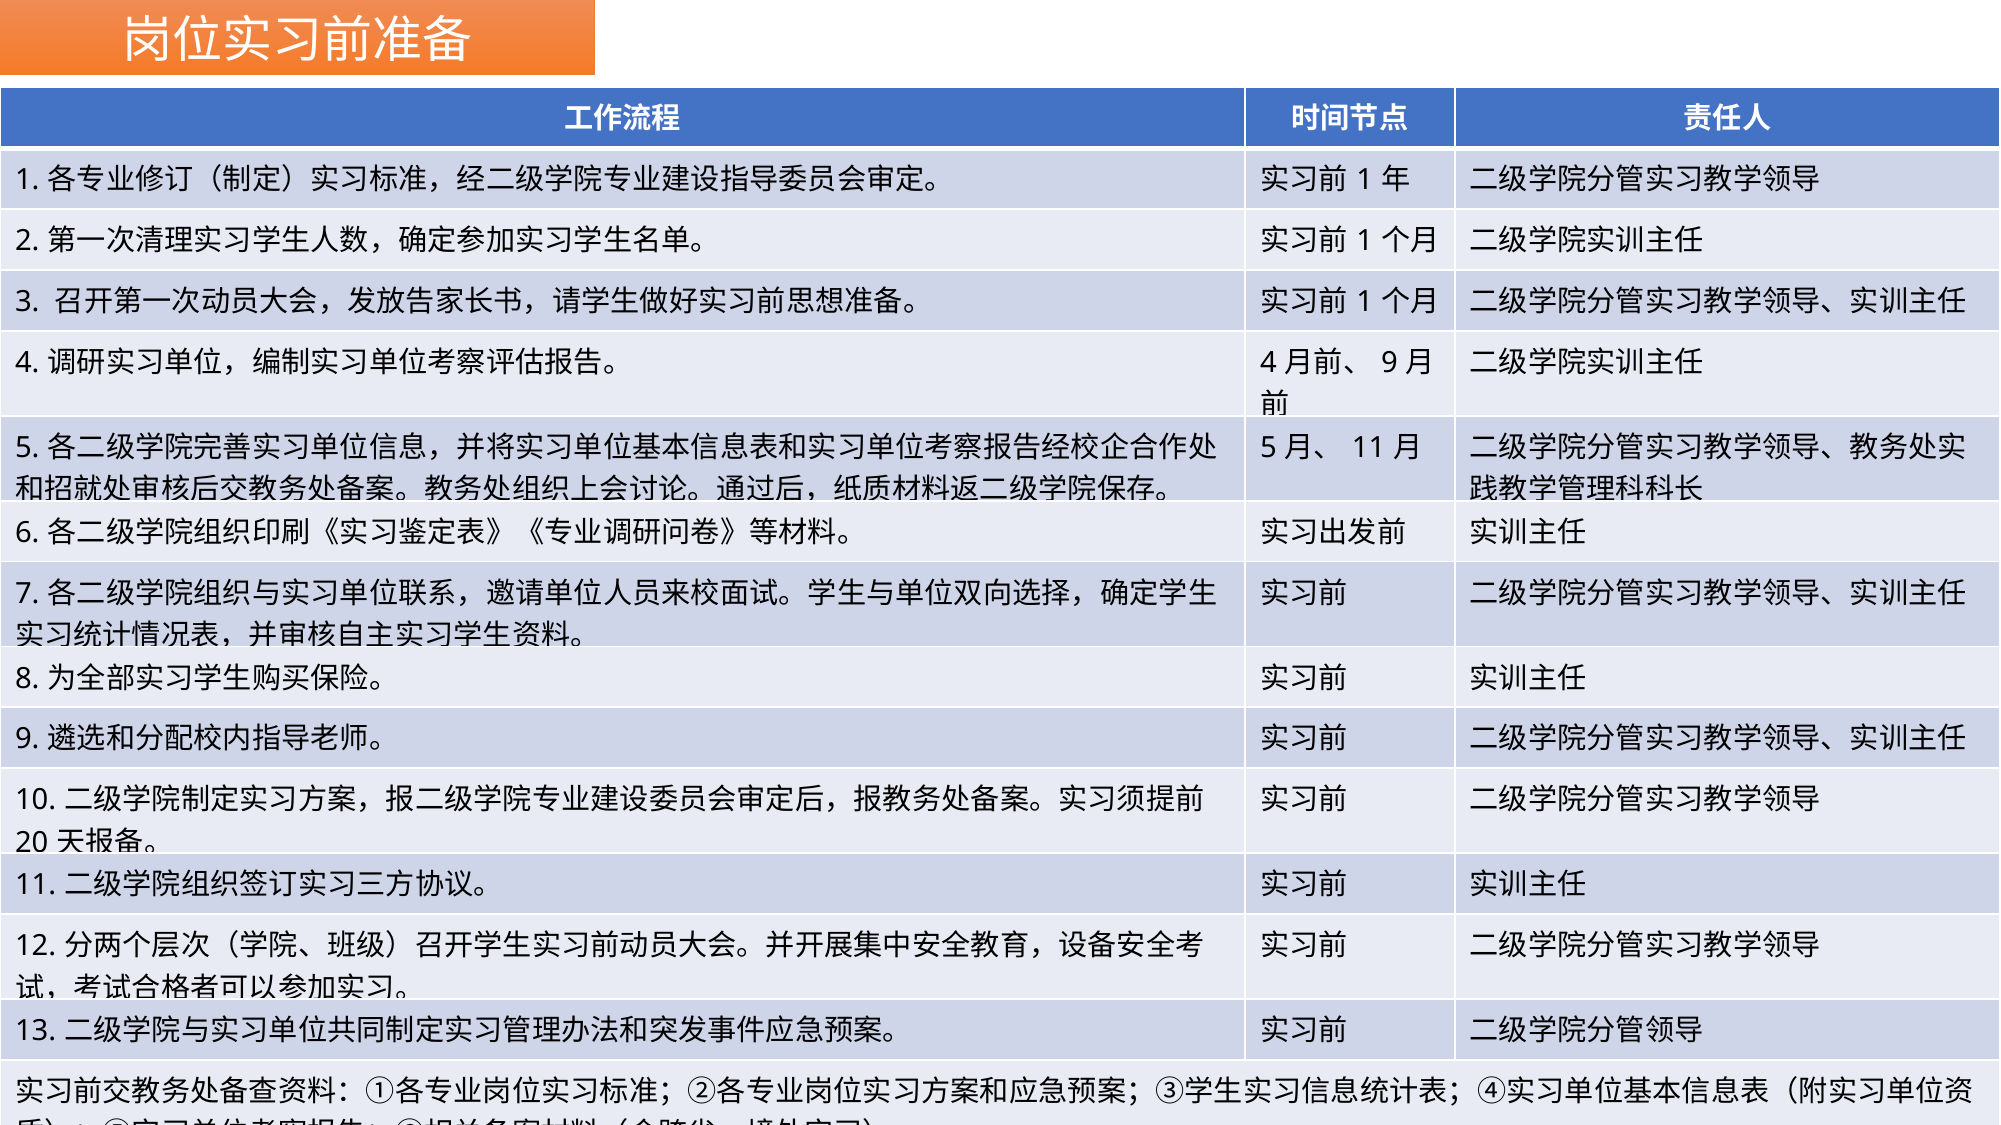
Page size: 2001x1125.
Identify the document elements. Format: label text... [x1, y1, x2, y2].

table_cell 实习前 [1246, 1000, 1454, 1059]
table_cell 6.各二级学院组织印刷《实习鉴定表》《专业调研问卷》等材料。 [1, 502, 1244, 561]
table_cell 二级学院分管实习教学领导、实训主任 [1456, 562, 1999, 646]
table_header 时间节点 [1246, 88, 1454, 146]
table_cell 二级学院分管实习教学领导、实训主任 [1456, 271, 1999, 330]
table_cell 5月、11月 [1246, 417, 1454, 500]
table_cell 二级学院实训主任 [1456, 210, 1999, 269]
table_cell 实训主任 [1456, 647, 1999, 706]
table_cell 二级学院实训主任 [1456, 332, 1999, 415]
table_cell 12.分两个层次（学院、班级）召开学生实习前动员大会。并开展集中安全教育，设备安全考试，考试合格者可以参加实习。 [1, 915, 1244, 998]
table_cell 二级学院分管实习教学领导、实训主任 [1456, 708, 1999, 767]
table_cell 实习前 [1246, 562, 1454, 646]
table_cell 8.为全部实习学生购买保险。 [1, 647, 1244, 706]
table_cell 二级学院分管实习教学领导 [1456, 151, 1999, 208]
table_cell 实习前 [1246, 915, 1454, 998]
table_cell 4.调研实习单位，编制实习单位考察评估报告。 [1, 332, 1244, 415]
table_cell 1.各专业修订（制定）实习标准，经二级学院专业建设指导委员会审定。 [1, 151, 1244, 208]
table_cell 实习前1个月 [1246, 271, 1454, 330]
table_cell 5.各二级学院完善实习单位信息，并将实习单位基本信息表和实习单位考察报告经校企合作处和招就处审核后交教务处备案。教务处组织上会讨论。通过后，纸质材料返二级学院保存。 [1, 417, 1244, 500]
table_cell 实习出发前 [1246, 502, 1454, 561]
table_cell 实习前1年 [1246, 151, 1454, 208]
table_cell 11.二级学院组织签订实习三方协议。 [1, 854, 1244, 913]
table_cell 2.第一次清理实习学生人数，确定参加实习学生名单。 [1, 210, 1244, 269]
table_cell 7.各二级学院组织与实习单位联系，邀请单位人员来校面试。学生与单位双向选择，确定学生实习统计情况表，并审核自主实习学生资料。 [1, 562, 1244, 646]
table_cell 实习前1个月 [1246, 210, 1454, 269]
table_cell 二级学院分管实习教学领导 [1456, 915, 1999, 998]
table_cell 4月前、9月前 [1246, 332, 1454, 415]
table_cell 9.遴选和分配校内指导老师。 [1, 708, 1244, 767]
table_cell 二级学院分管实习教学领导、教务处实践教学管理科科长 [1456, 417, 1999, 500]
table_cell 实习前 [1246, 708, 1454, 767]
table_cell 二级学院分管领导 [1456, 1000, 1999, 1059]
table_cell 3. 召开第一次动员大会，发放告家长书，请学生做好实习前思想准备。 [1, 271, 1244, 330]
table_cell 10.二级学院制定实习方案，报二级学院专业建设委员会审定后，报教务处备案。实习须提前20天报备。 [1, 769, 1244, 852]
table_cell 二级学院分管实习教学领导 [1456, 769, 1999, 852]
table_cell 实习前 [1246, 854, 1454, 913]
table_cell 实训主任 [1456, 854, 1999, 913]
table_cell 实习前 [1246, 769, 1454, 852]
table_header 责任人 [1456, 88, 1999, 146]
table_cell 实习前交教务处备查资料：①各专业岗位实习标准；②各专业岗位实习方案和应急预案；③学生实习信息统计表；④实习单位基本信息表（附实习单位资质）；⑤实习单位考察报告；⑥相关备案材料（含跨省、境外实习）。 实习前二级学院保留的备案资料：①实习三方协议；②安全教育培训记录及照片；③安全教育考核试卷及考试过程记录；④自主选择顶岗实习单位申请表；⑤外出实习住宿申请表；⑥学生实习告家长书；⑦实习变更审批资料。 [1, 1061, 1999, 1125]
table_header 工作流程 [1, 88, 1244, 146]
table_cell 实训主任 [1456, 502, 1999, 561]
table_cell 13.二级学院与实习单位共同制定实习管理办法和突发事件应急预案。 [1, 1000, 1244, 1059]
text_box 岗位实习前准备 [0, 0, 595, 75]
table_cell 实习前 [1246, 647, 1454, 706]
